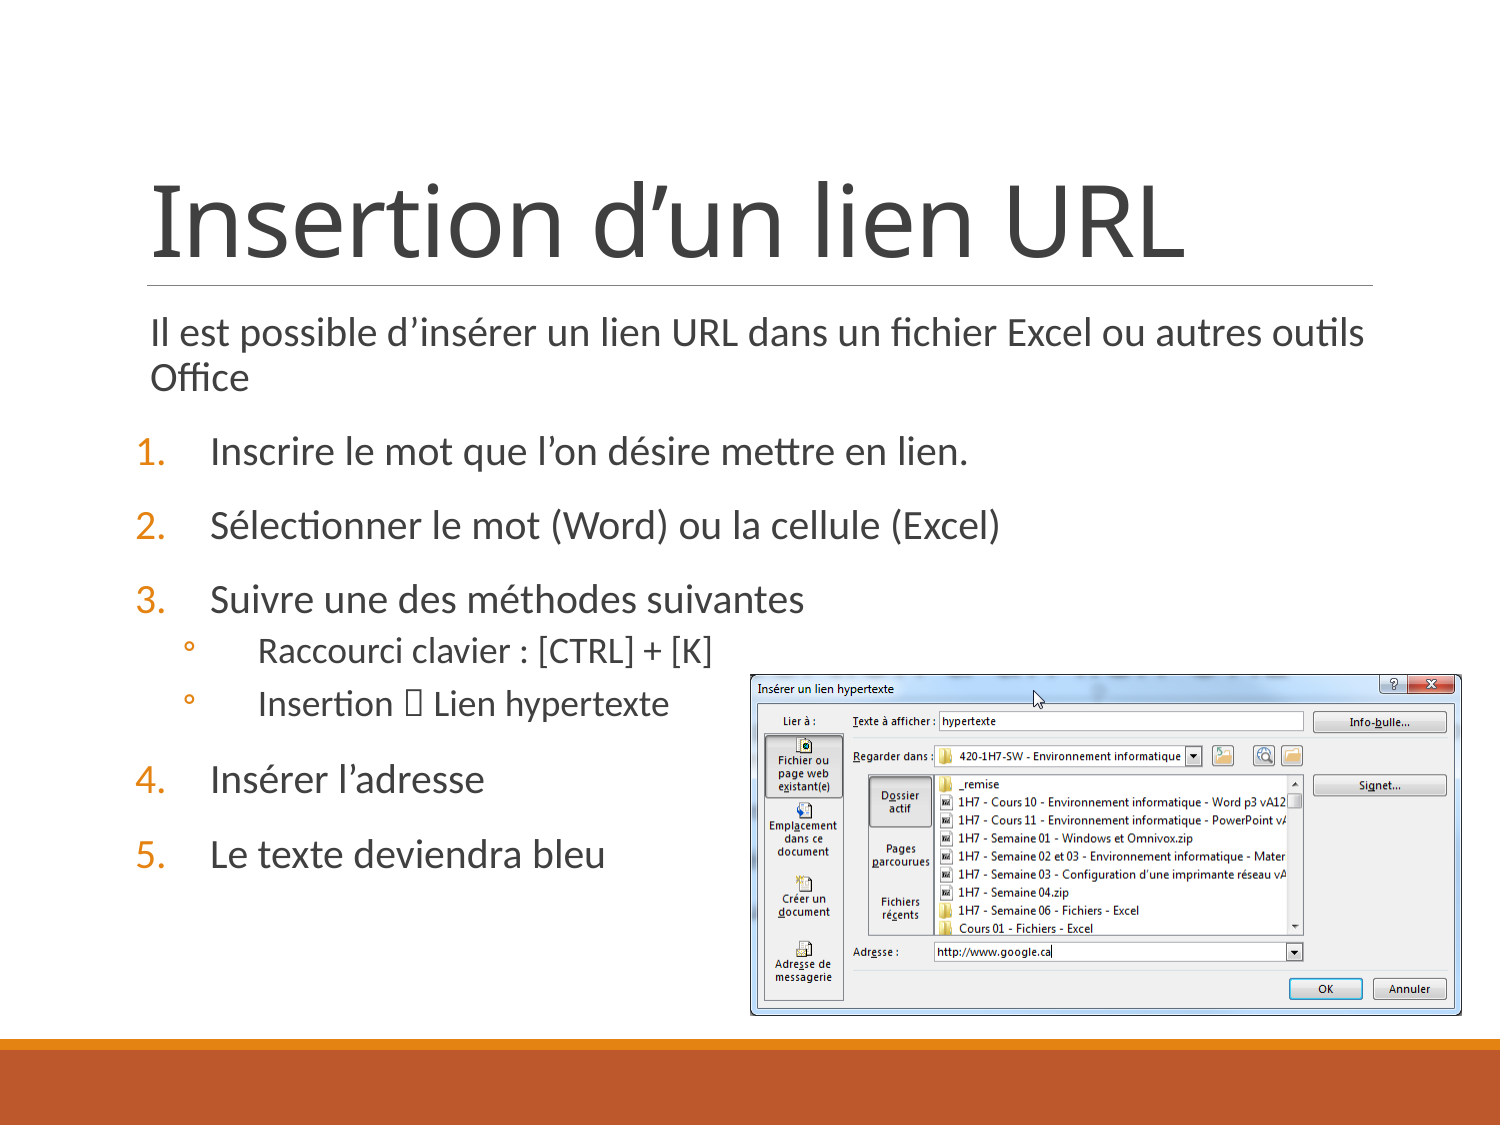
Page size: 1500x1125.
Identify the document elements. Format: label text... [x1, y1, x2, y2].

title Insertion d’un lien URL [135, 47, 1373, 285]
list Il est possible d’insérer un lien URL dans un fichier Excel ou autres outils Office Inscrire le mot que l’on désire mettre en lien. Sélectionner le mot (Word) ou la cellule (Excel) Suivre une des méthodes suivantes Raccourci clavier : [CTRL] + [K] Insertion  Lien hypertexte Insérer l’adresse Le texte deviendra bleu [135, 302, 1373, 963]
picture [749, 674, 1462, 1017]
